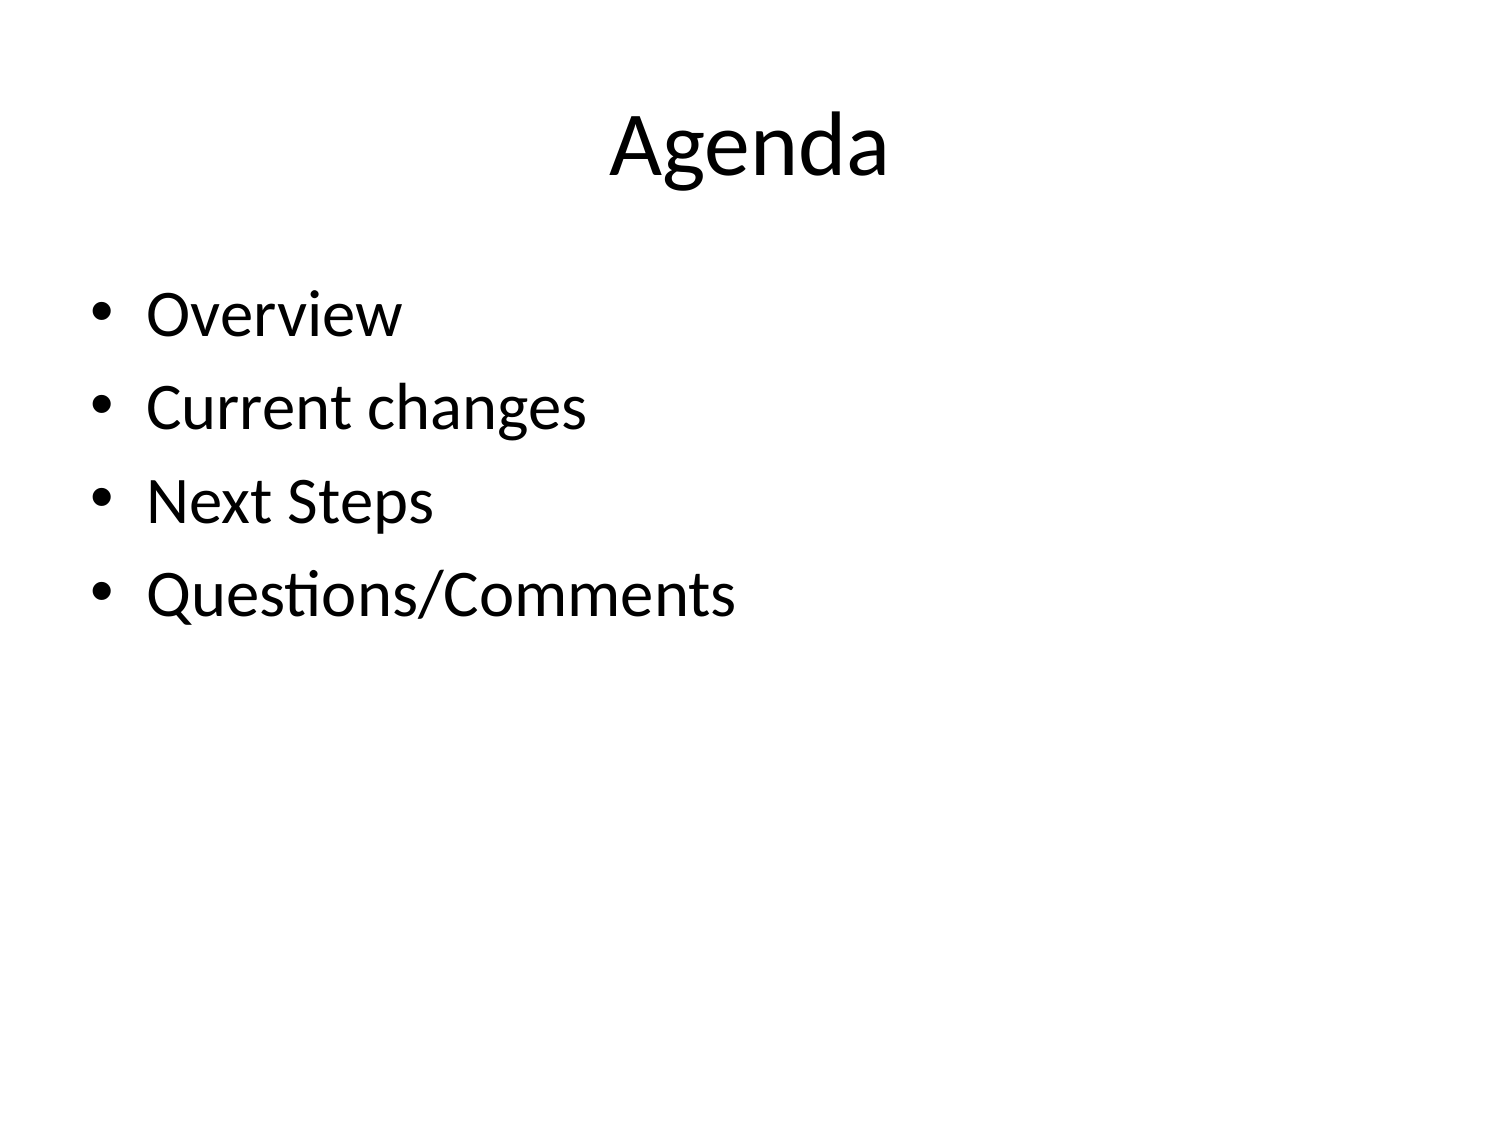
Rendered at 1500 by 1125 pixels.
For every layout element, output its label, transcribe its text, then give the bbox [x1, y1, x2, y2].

list Overview Current changes Next Steps Questions/Comments [75, 262, 1425, 1005]
title Agenda [75, 45, 1425, 233]
